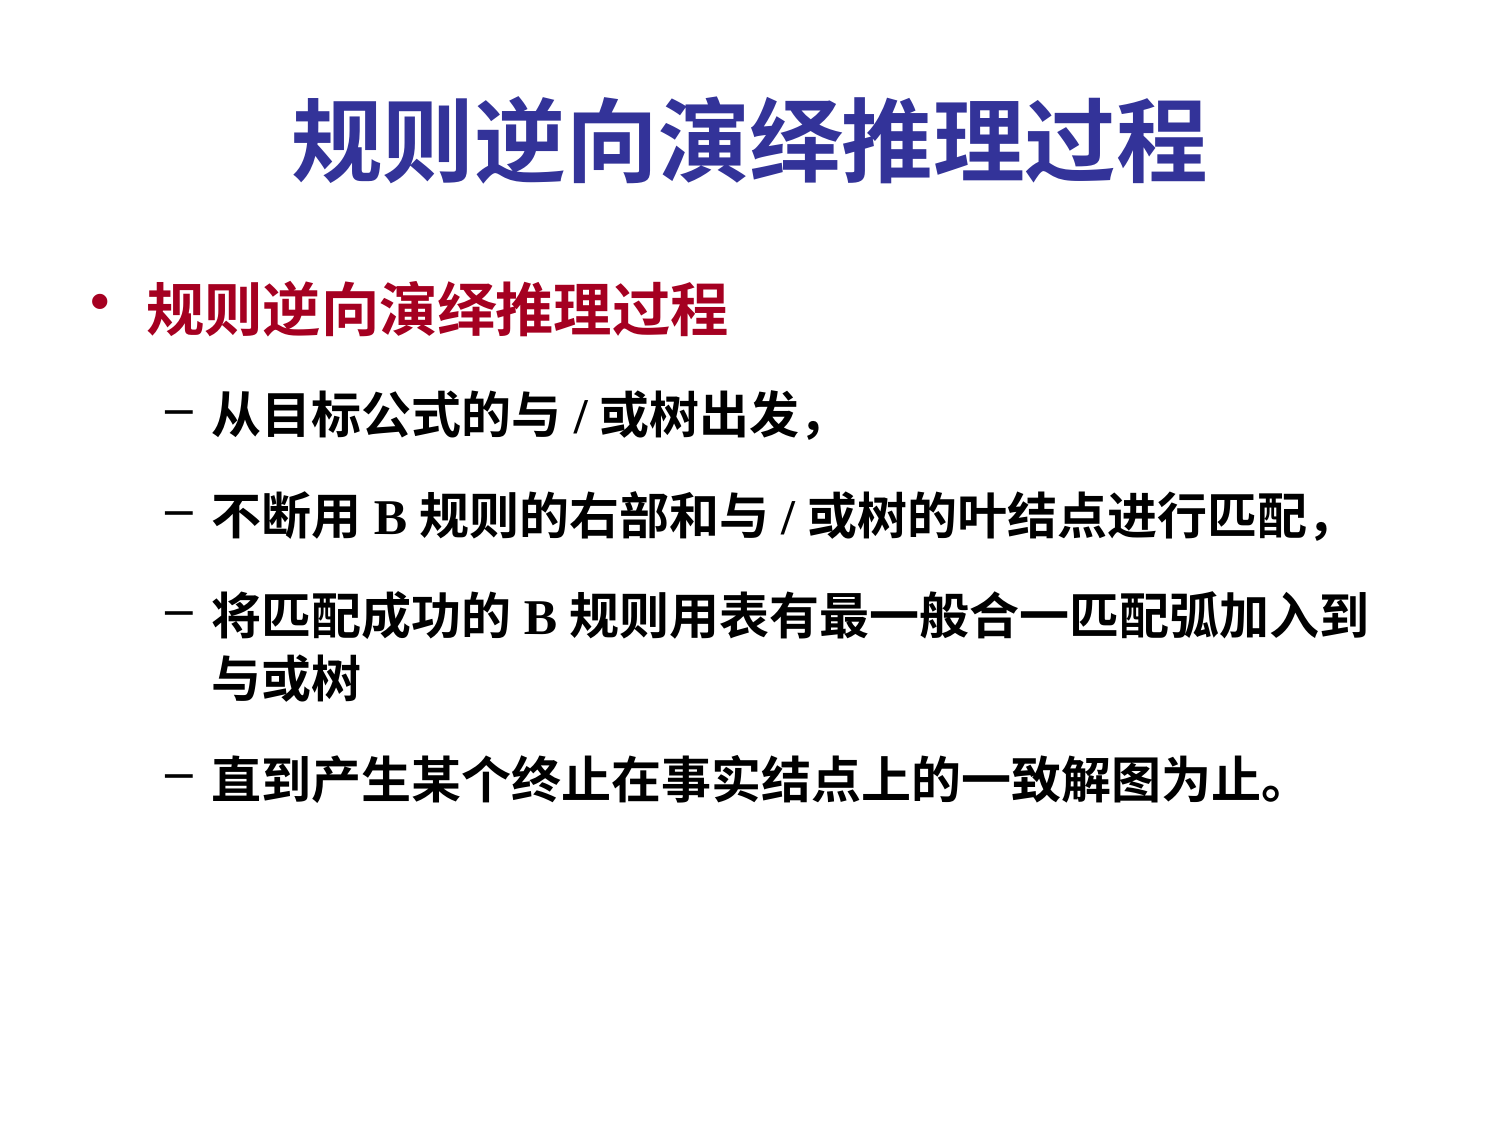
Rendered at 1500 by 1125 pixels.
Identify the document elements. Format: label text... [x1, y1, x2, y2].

list 规则逆向演绎推理过程 从目标公式的与/或树出发， 不断用B规则的右部和与/或树的叶结点进行匹配， 将匹配成功的B规则用表有最一般合一匹配弧加入到与或树 直到产生某个终止在事实结点上的一致解图为止。 [75, 262, 1425, 1059]
title 规则逆向演绎推理过程 [75, 45, 1425, 233]
